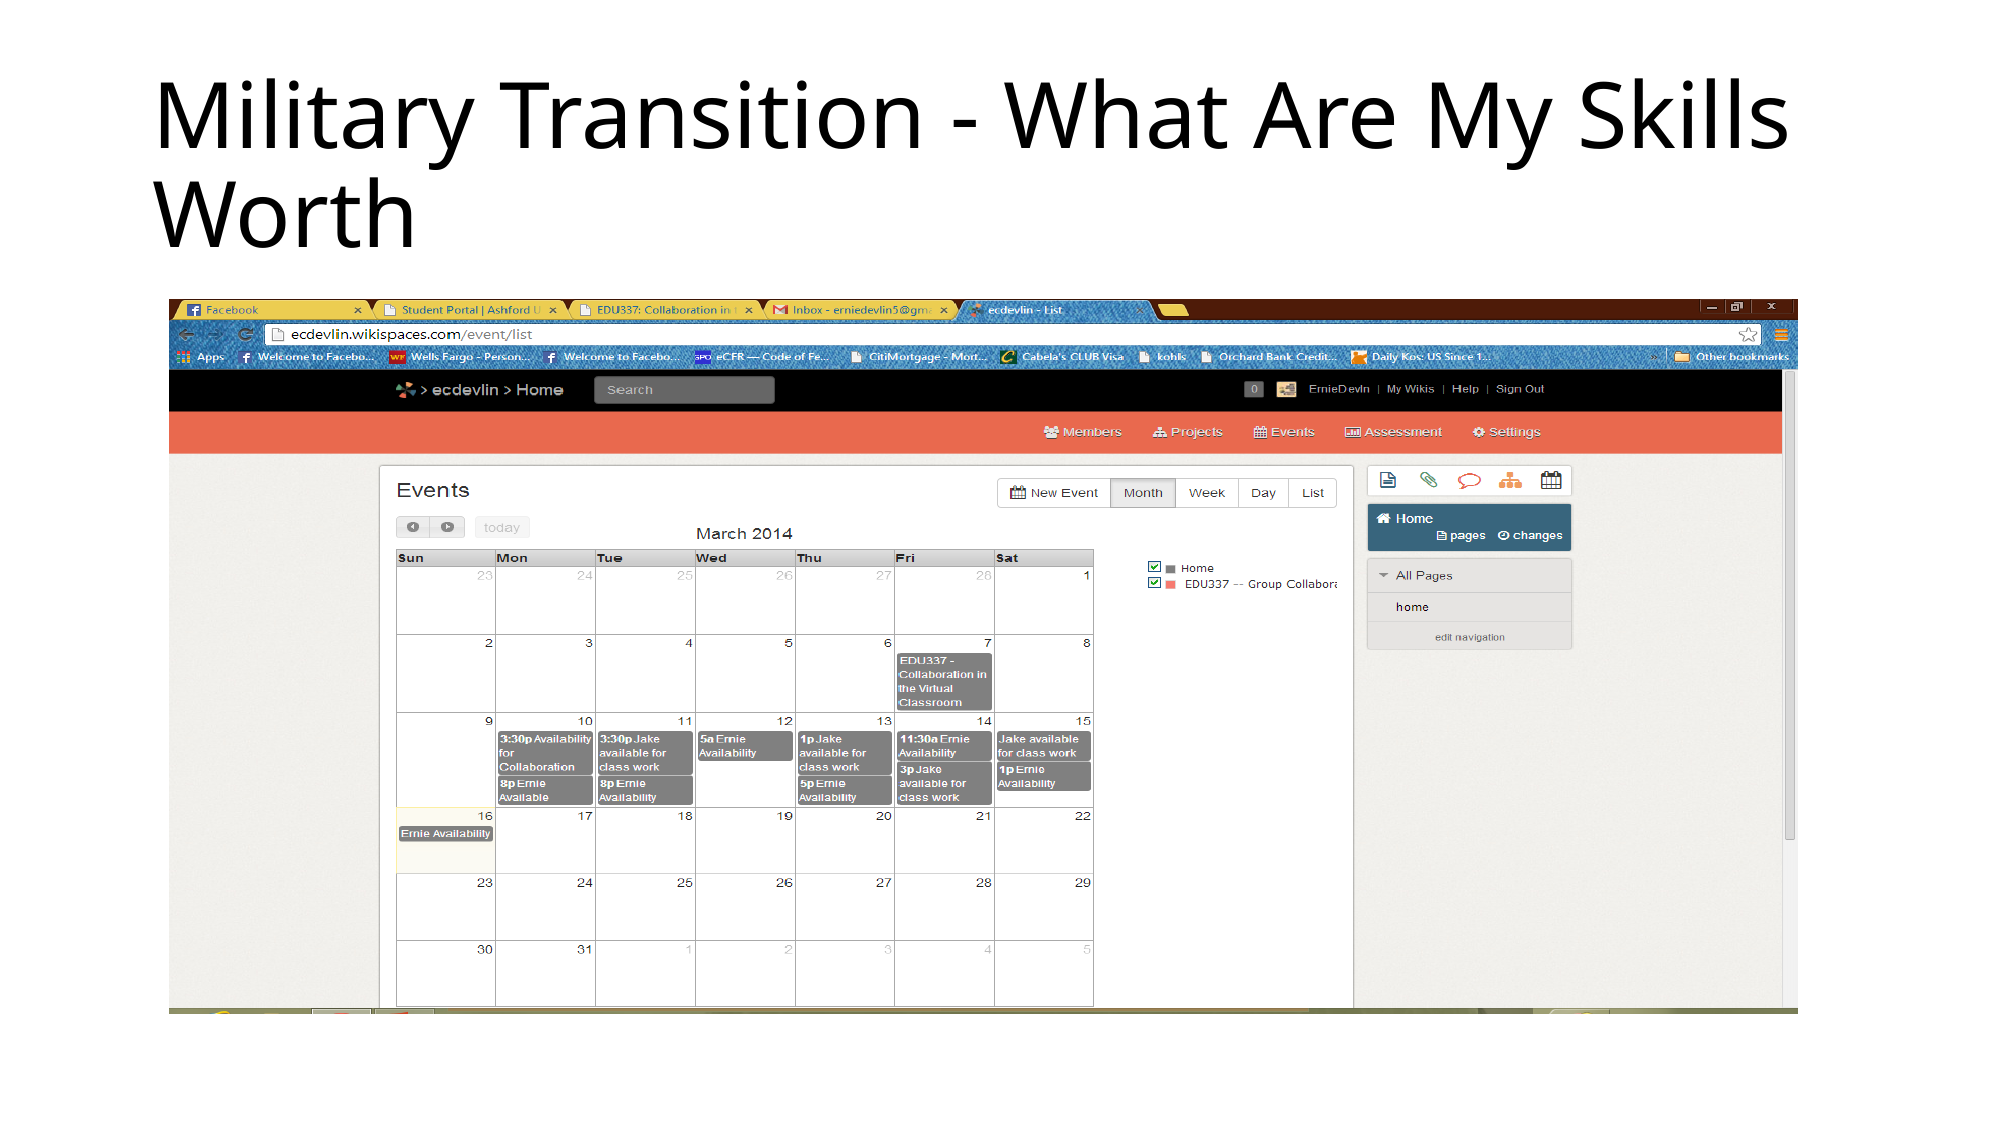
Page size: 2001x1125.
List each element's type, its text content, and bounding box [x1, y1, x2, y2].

title Military Transition - What Are My Skills Worth [137, 59, 1863, 278]
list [169, 299, 1798, 1014]
